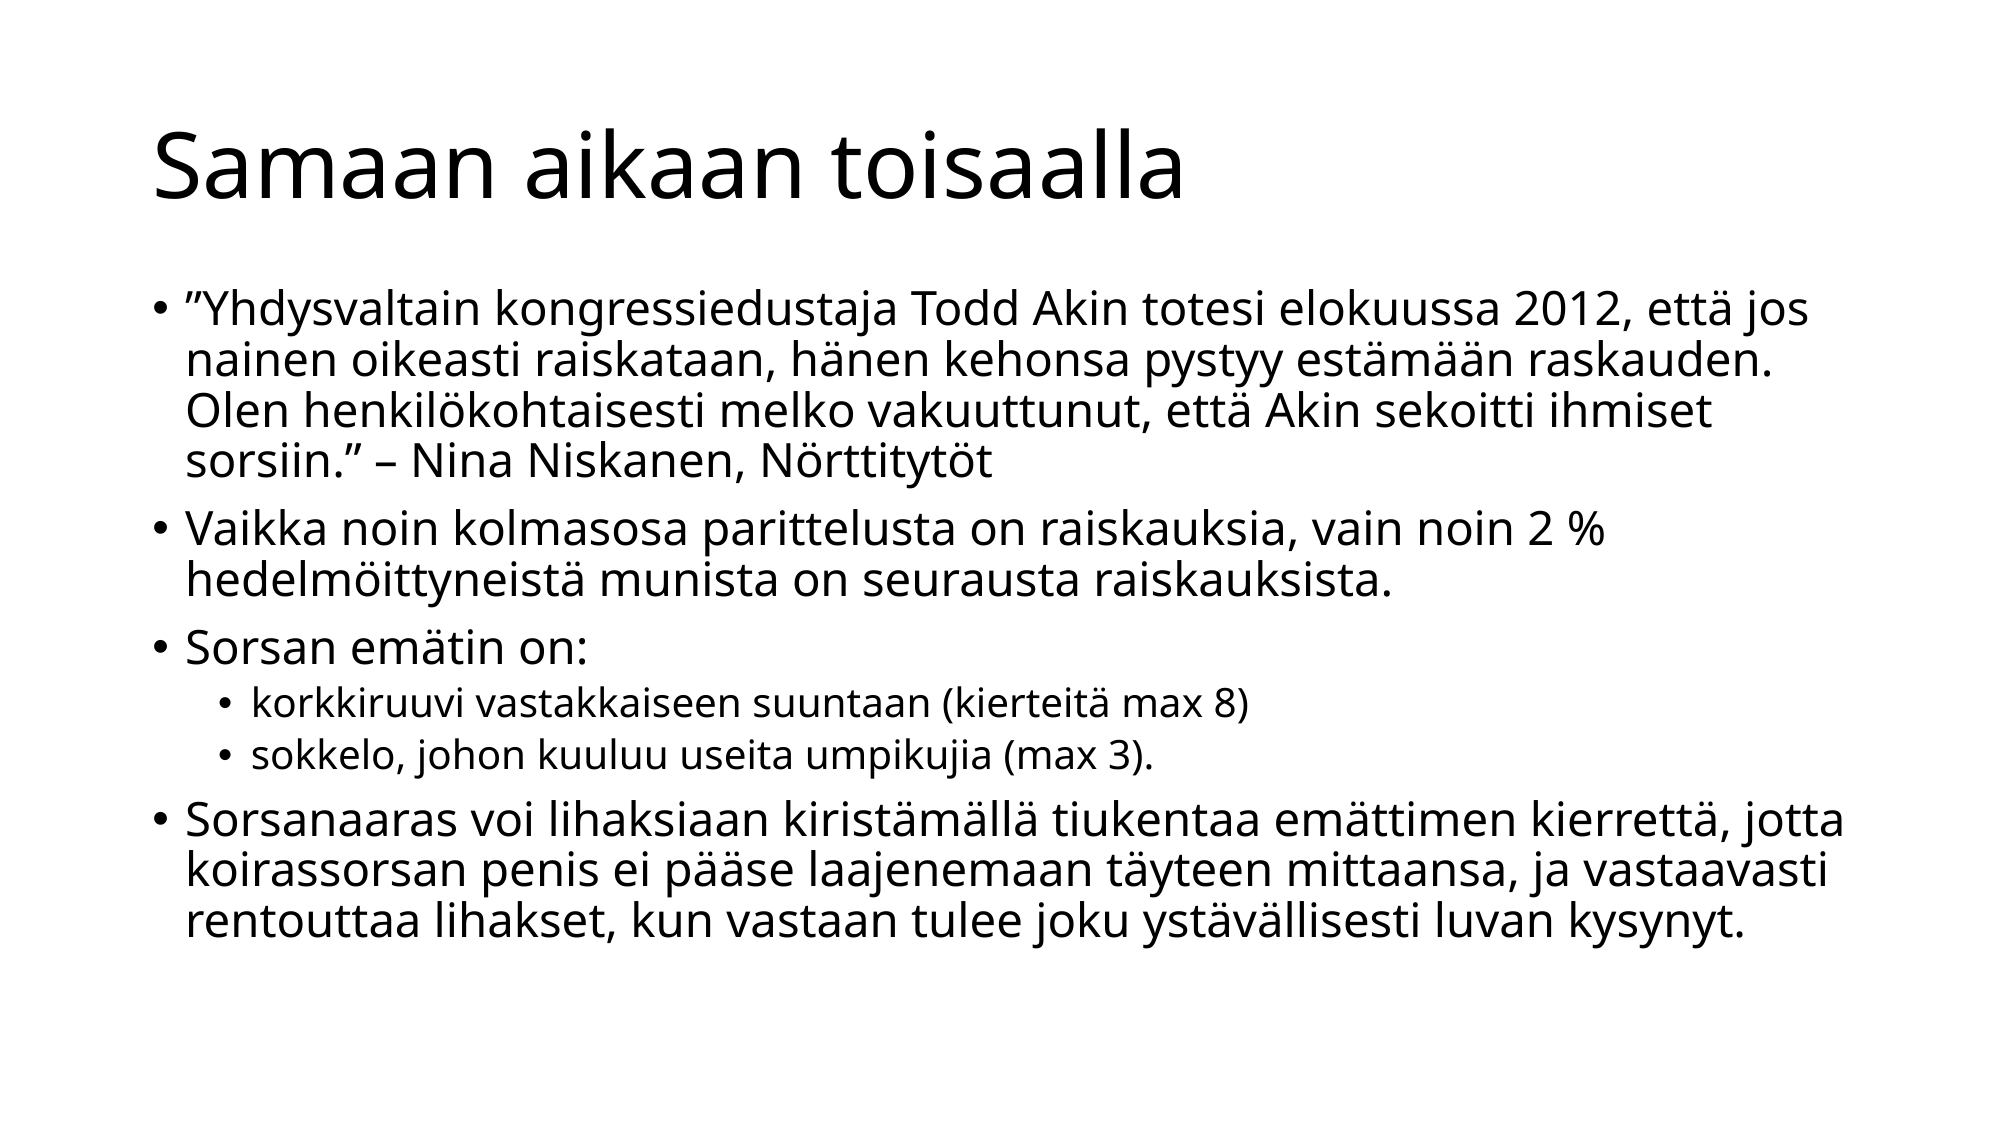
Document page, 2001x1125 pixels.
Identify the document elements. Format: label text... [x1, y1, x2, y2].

title Samaan aikaan toisaalla [137, 59, 1863, 277]
list ”Yhdysvaltain kongressiedustaja Todd Akin totesi elokuussa 2012, että jos nainen oikeasti raiskataan, hänen kehonsa pystyy estämään raskauden. Olen henkilökohtaisesti melko vakuuttunut, että Akin sekoitti ihmiset sorsiin.” – Nina Niskanen, Nörttitytöt Vaikka noin kolmasosa parittelusta on raiskauksia, vain noin 2 % hedelmöittyneistä munista on seurausta raiskauksista. Sorsan emätin on: korkkiruuvi vastakkaiseen suuntaan (kierteitä max 8) sokkelo, johon kuuluu useita umpikujia (max 3). Sorsanaaras voi lihaksiaan kiristämällä tiukentaa emättimen kierrettä, jotta koirassorsan penis ei pääse laajenemaan täyteen mittaansa, ja vastaavasti rentouttaa lihakset, kun vastaan tulee joku ystävällisesti luvan kysynyt. [137, 277, 1863, 1014]
